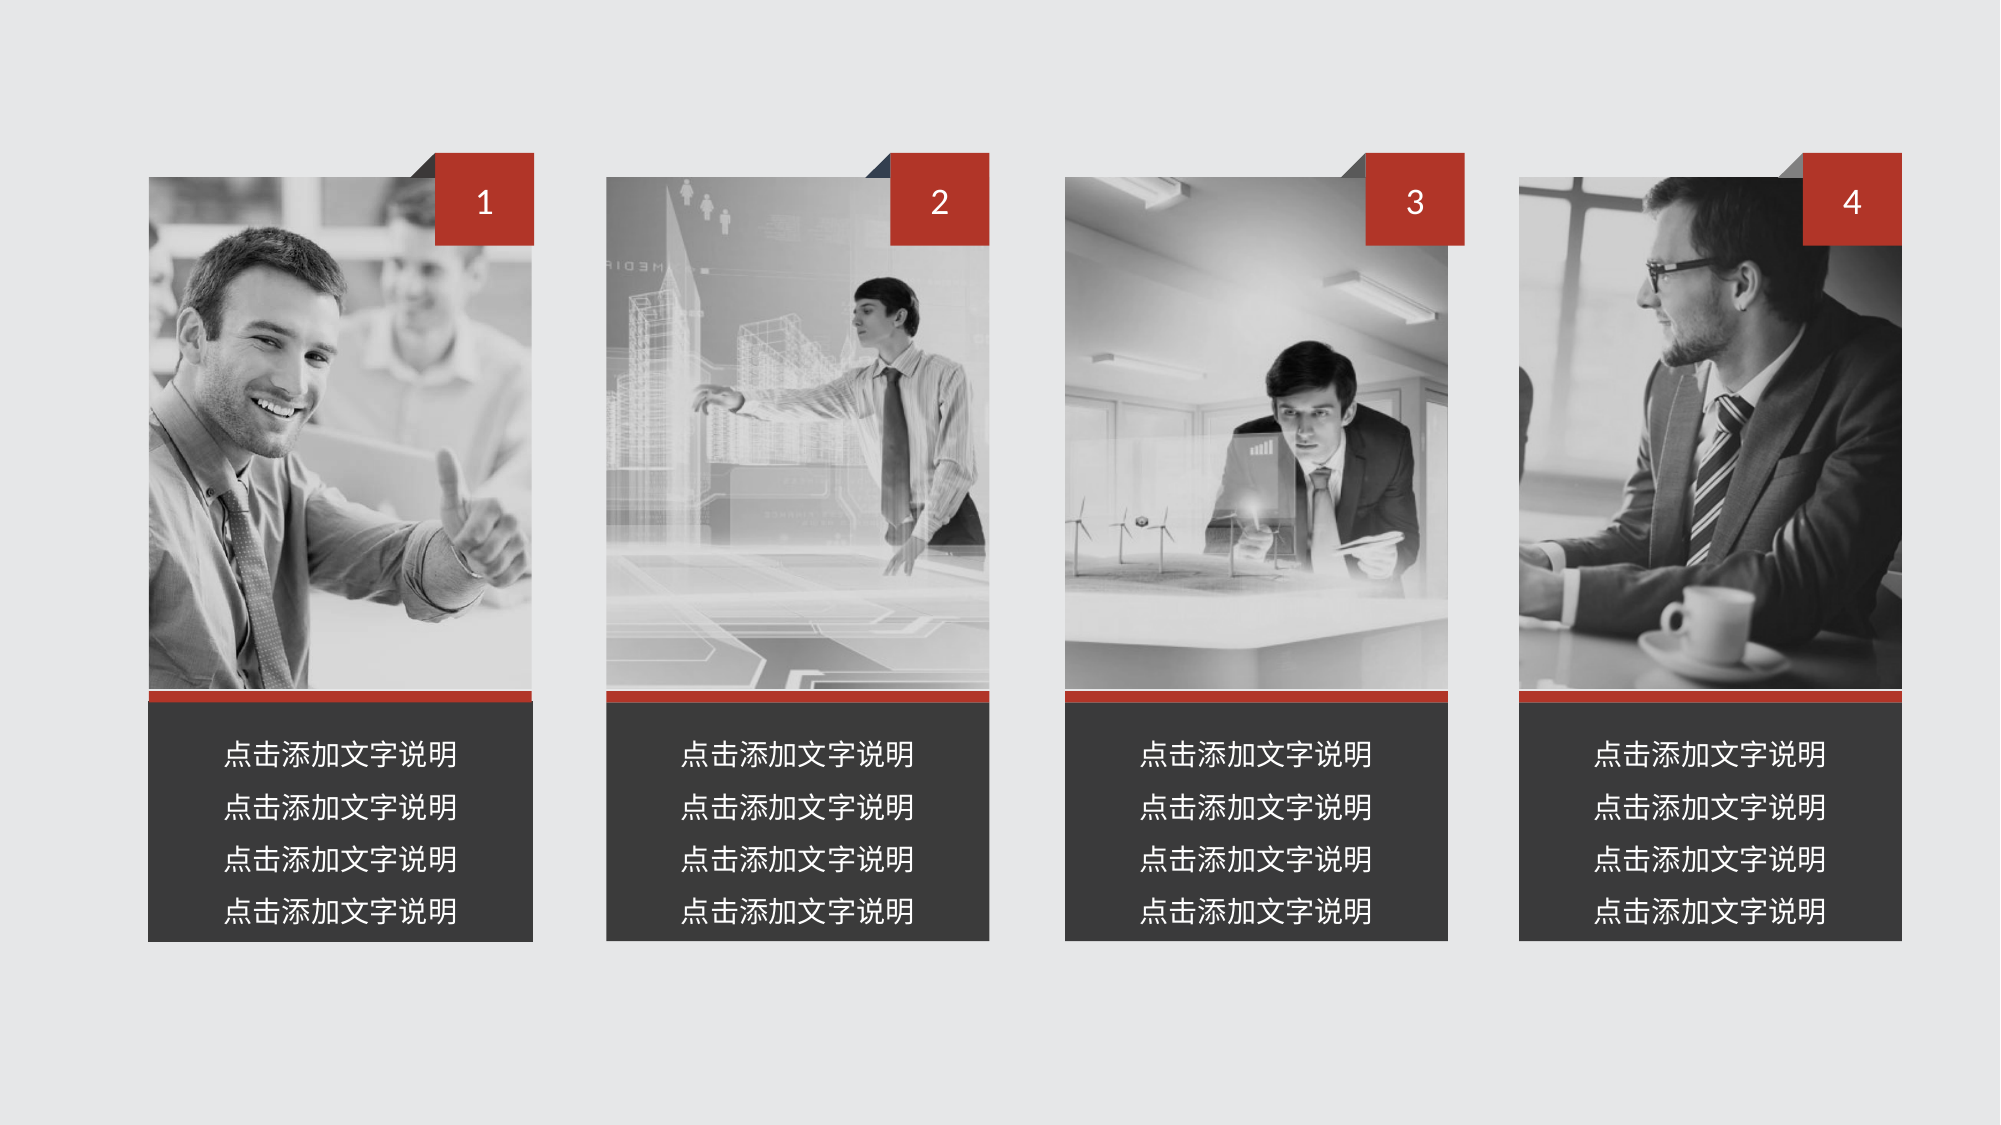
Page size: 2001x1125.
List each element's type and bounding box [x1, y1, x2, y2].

text_box [606, 691, 990, 942]
picture [1065, 177, 1448, 689]
text_box [1340, 152, 1465, 246]
text_box [148, 691, 532, 942]
text_box [1519, 691, 1902, 942]
text_box [410, 152, 535, 246]
text_box [1065, 691, 1448, 942]
text_box [1777, 152, 1902, 246]
picture [606, 177, 990, 689]
picture [1519, 177, 1902, 689]
picture [148, 177, 532, 689]
text_box [865, 152, 990, 246]
